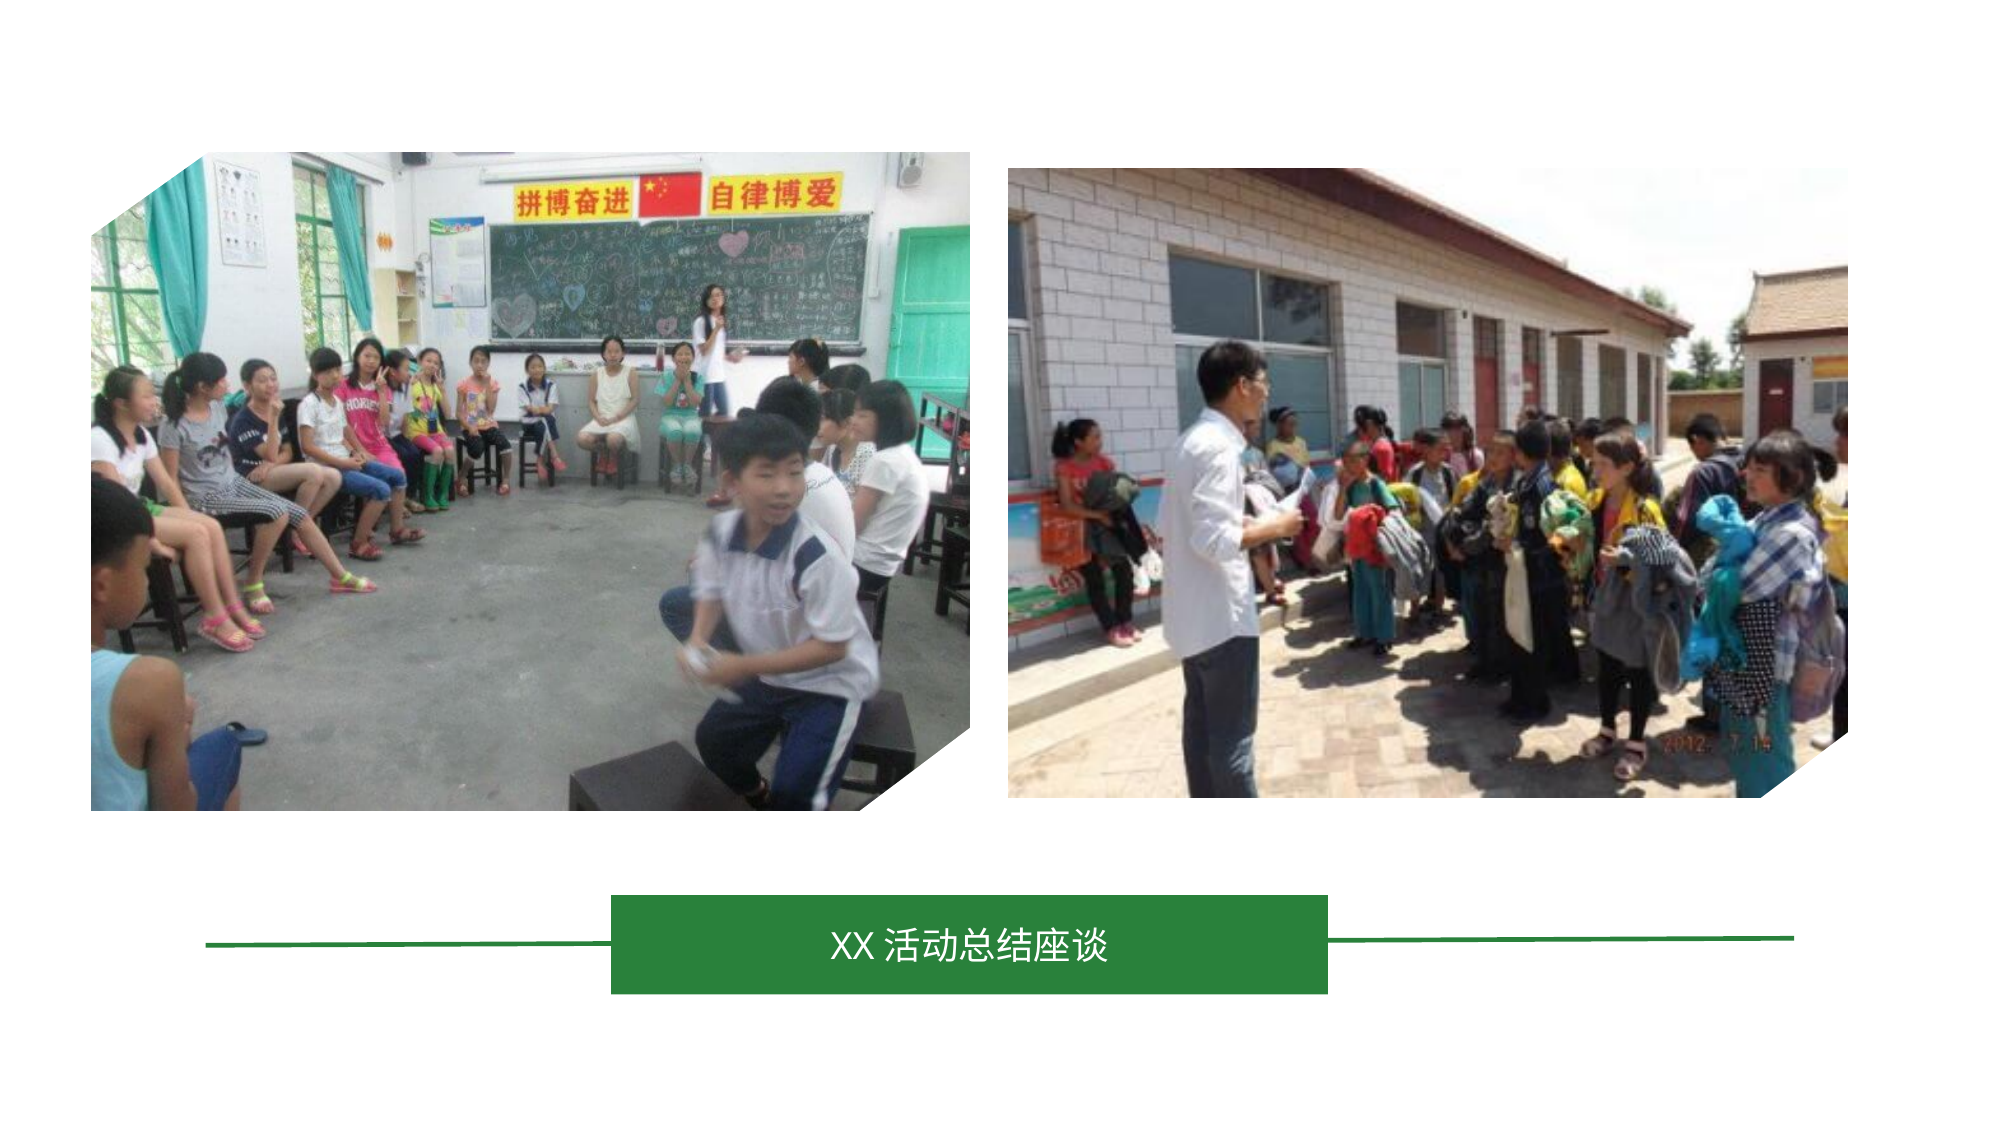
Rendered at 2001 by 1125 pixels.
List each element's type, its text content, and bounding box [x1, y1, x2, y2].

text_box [1008, 168, 1855, 857]
text_box XX活动总结座谈 [1004, 894, 1329, 996]
text_box XX活动总结座谈 [610, 894, 996, 996]
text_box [81, 113, 974, 854]
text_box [996, 147, 1004, 1125]
